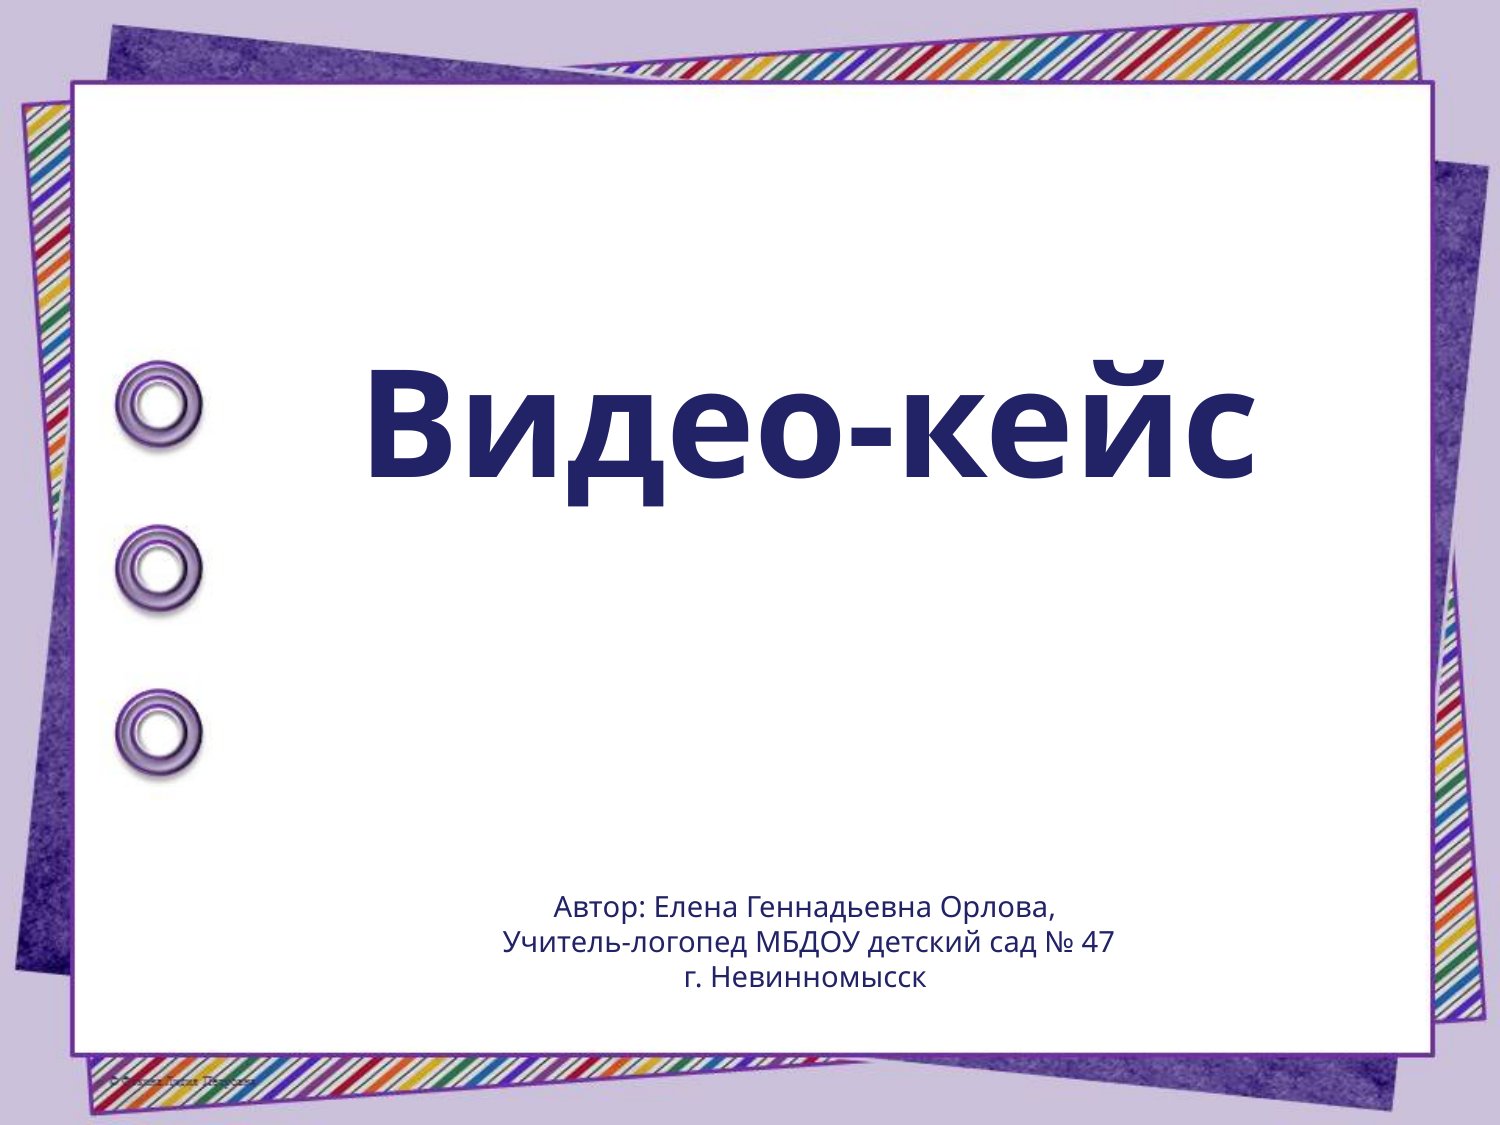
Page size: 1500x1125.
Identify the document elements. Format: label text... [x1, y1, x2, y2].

subtitle Автор: Елена Геннадьевна Орлова, Учитель-логопед МБДОУ детский сад № 47 г. Невинномысск [395, 857, 1223, 1024]
title Видео-кейс [277, 243, 1341, 591]
picture [0, 0, 1500, 1125]
